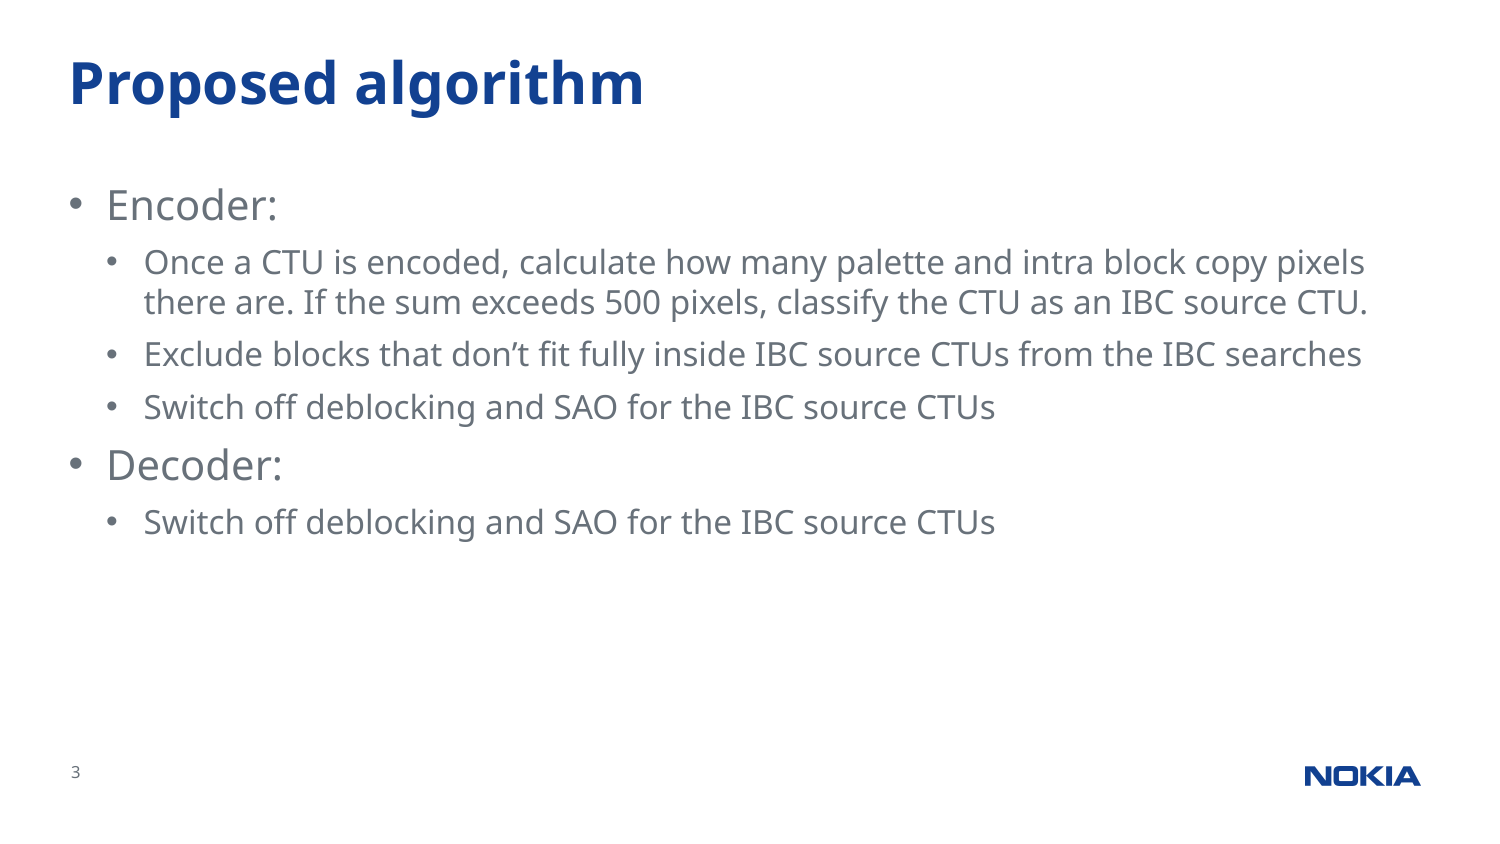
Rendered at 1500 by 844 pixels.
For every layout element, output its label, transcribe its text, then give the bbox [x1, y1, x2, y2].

picture [1305, 766, 1421, 786]
list Encoder: Once a CTU is encoded, calculate how many palette and intra block copy pixels there are. If the sum exceeds 500 pixels, classify the CTU as an IBC source CTU. Exclude blocks that don’t fit fully inside IBC source CTUs from the IBC searches Switch off deblocking and SAO for the IBC source CTUs Decoder: Switch off deblocking and SAO for the IBC source CTUs [68, 178, 1419, 722]
title Proposed algorithm [68, 45, 1419, 98]
